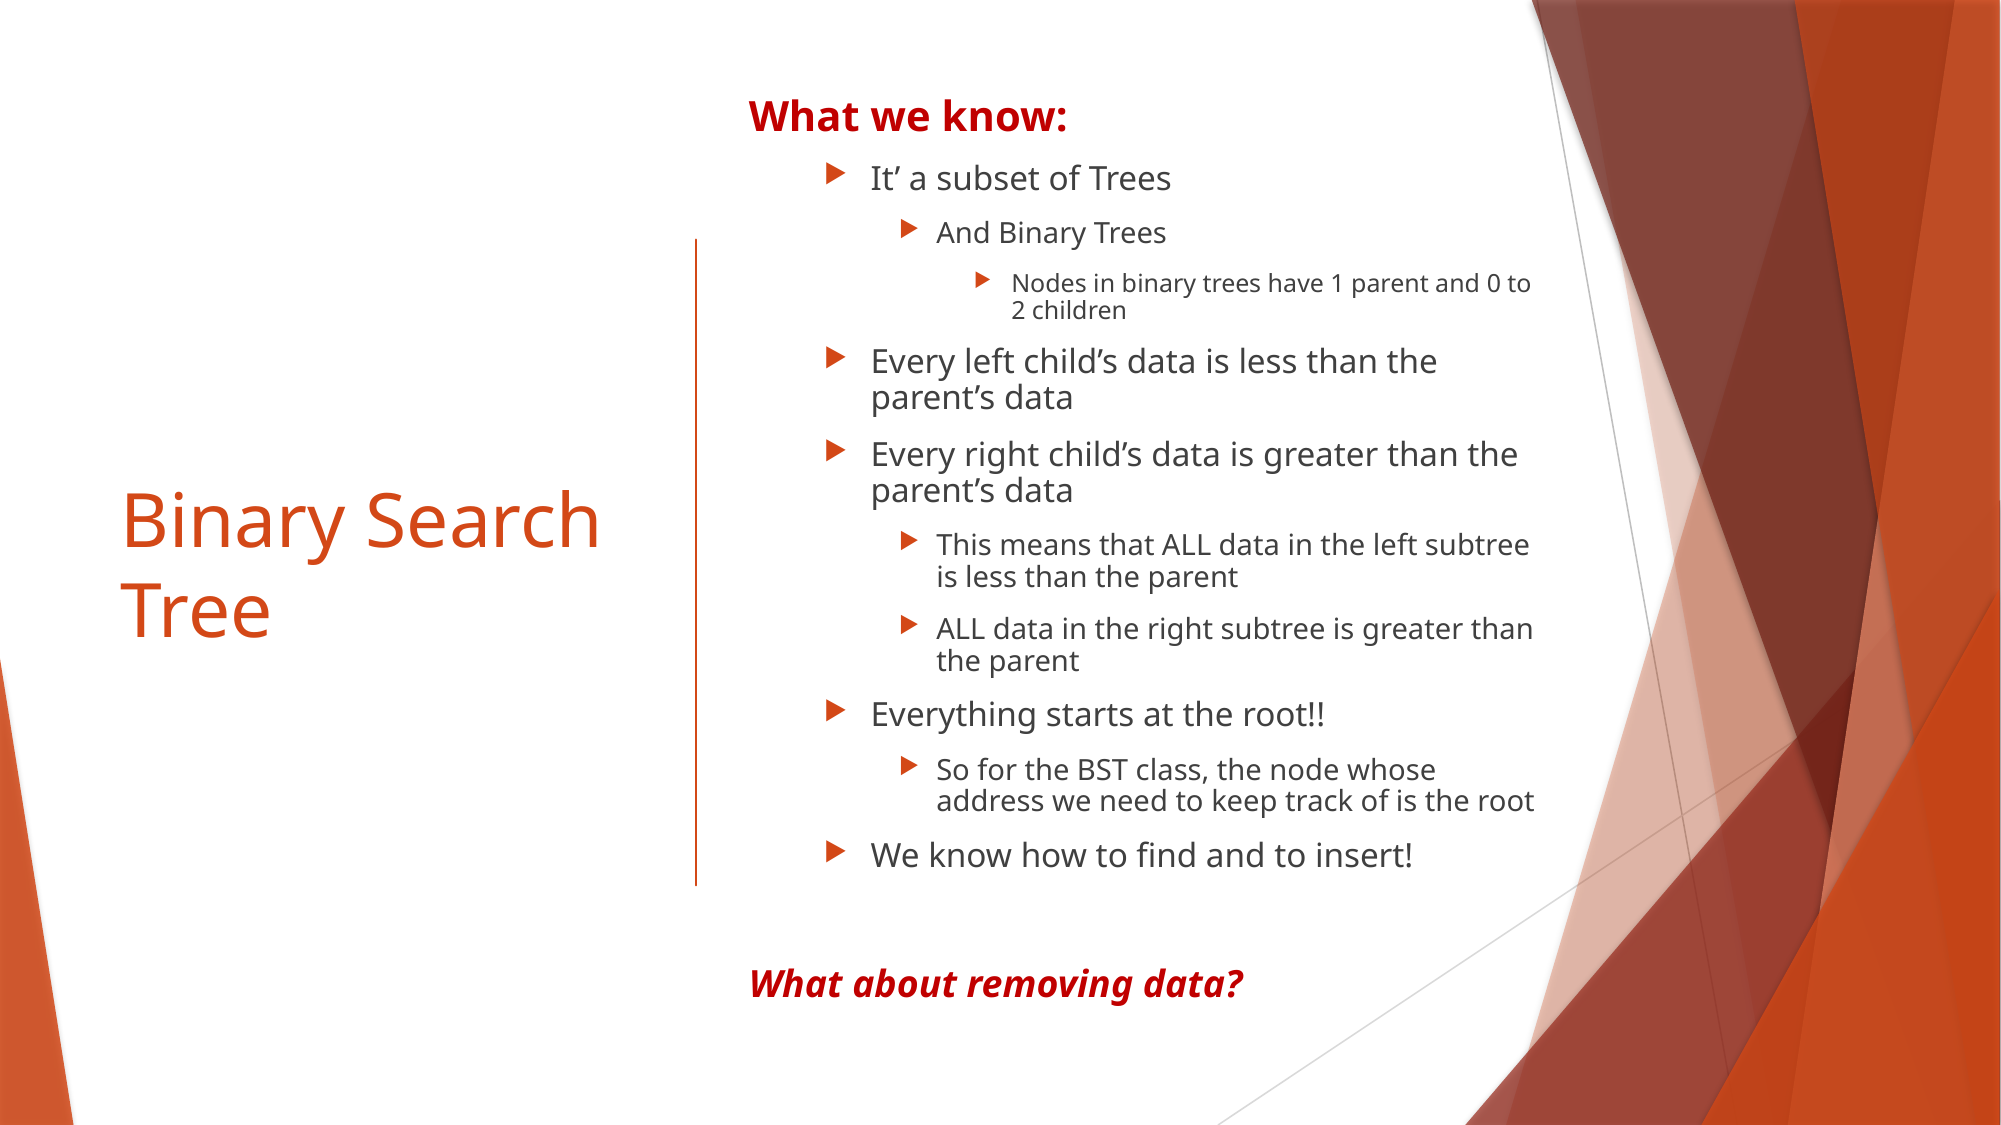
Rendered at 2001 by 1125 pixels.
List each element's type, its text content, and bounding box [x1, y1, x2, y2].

title Binary Search Tree [105, 133, 658, 991]
list What we know: It’ a subset of Trees And Binary Trees Nodes in binary trees have 1 parent and 0 to 2 children Every left child’s data is less than the parent’s data Every right child’s data is greater than the parent’s data This means that ALL data in the left subtree is less than the parent ALL data in the right subtree is greater than the parent Everything starts at the root!! So for the BST class, the node whose address we need to keep track of is the root We know how to find and to insert! What about removing data? [733, 69, 1555, 1032]
